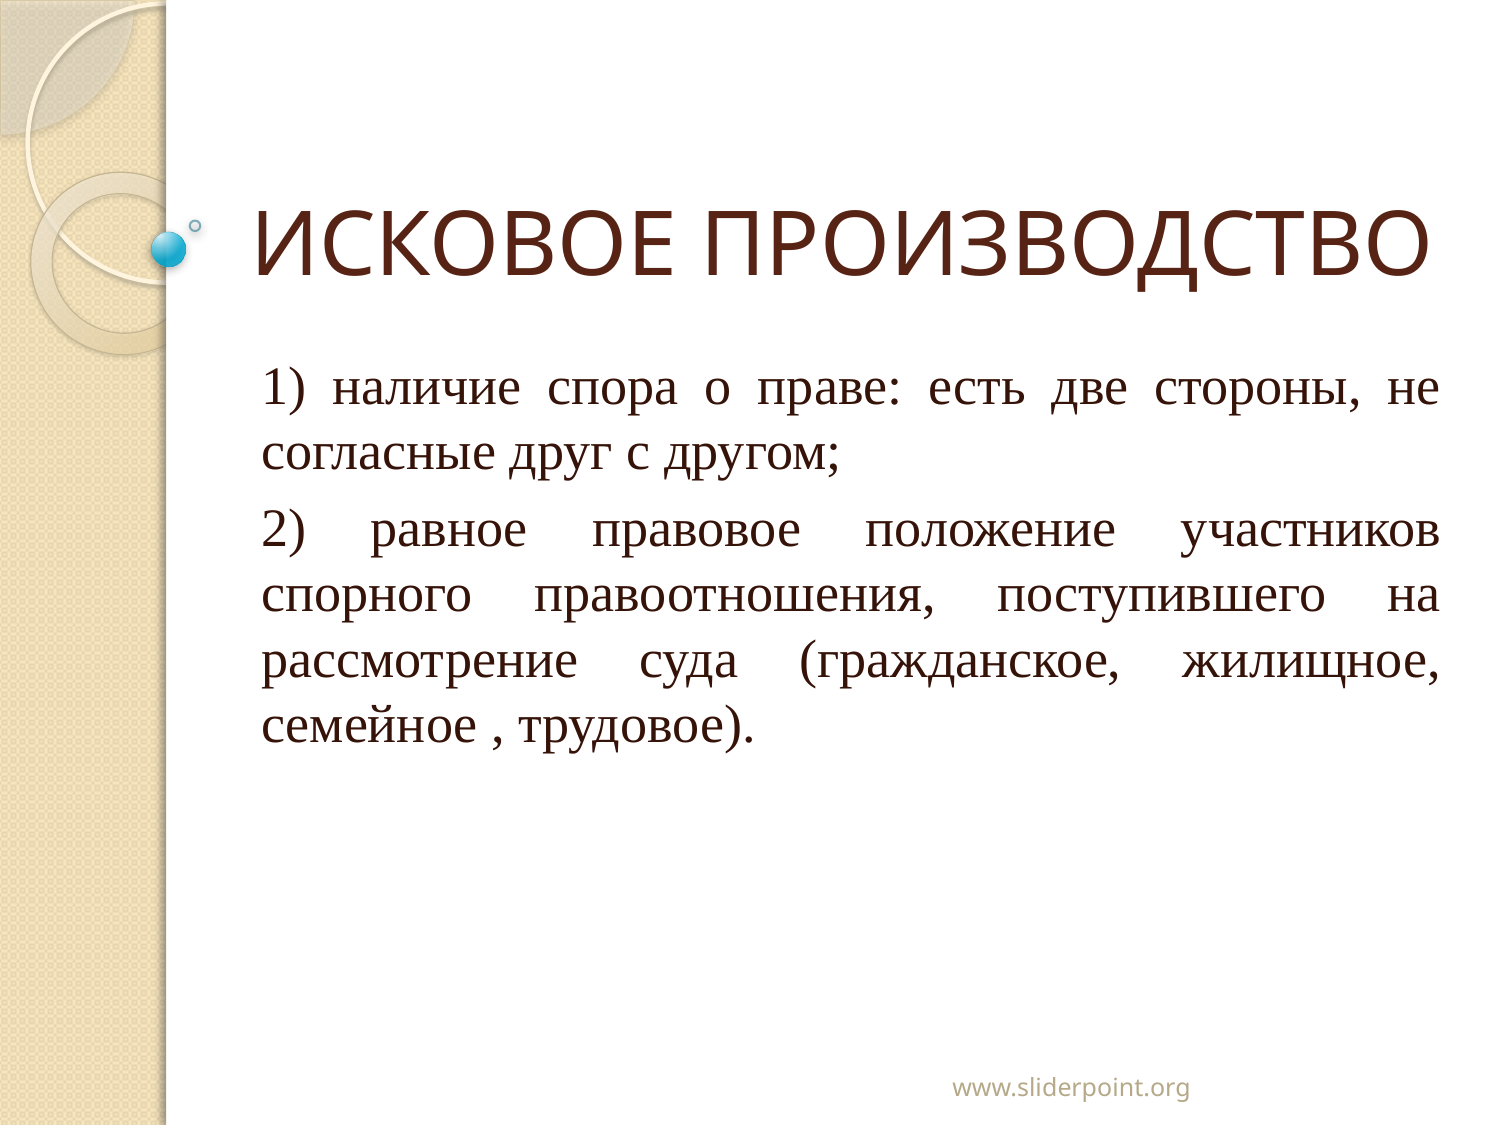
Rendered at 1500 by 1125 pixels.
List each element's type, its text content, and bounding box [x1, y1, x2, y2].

footer www.sliderpoint.org [937, 1034, 1413, 1113]
title ИСКОВОЕ ПРОИЗВОДСТВО [234, 59, 1450, 301]
subtitle 1) наличие спора о праве: есть две стороны, не согласные друг с другом; 2) равное правовое положение участников спорного правоотношения, поступившего на рассмотрение суда (гражданское, жилищное, семейное , трудовое). [242, 349, 1458, 823]
